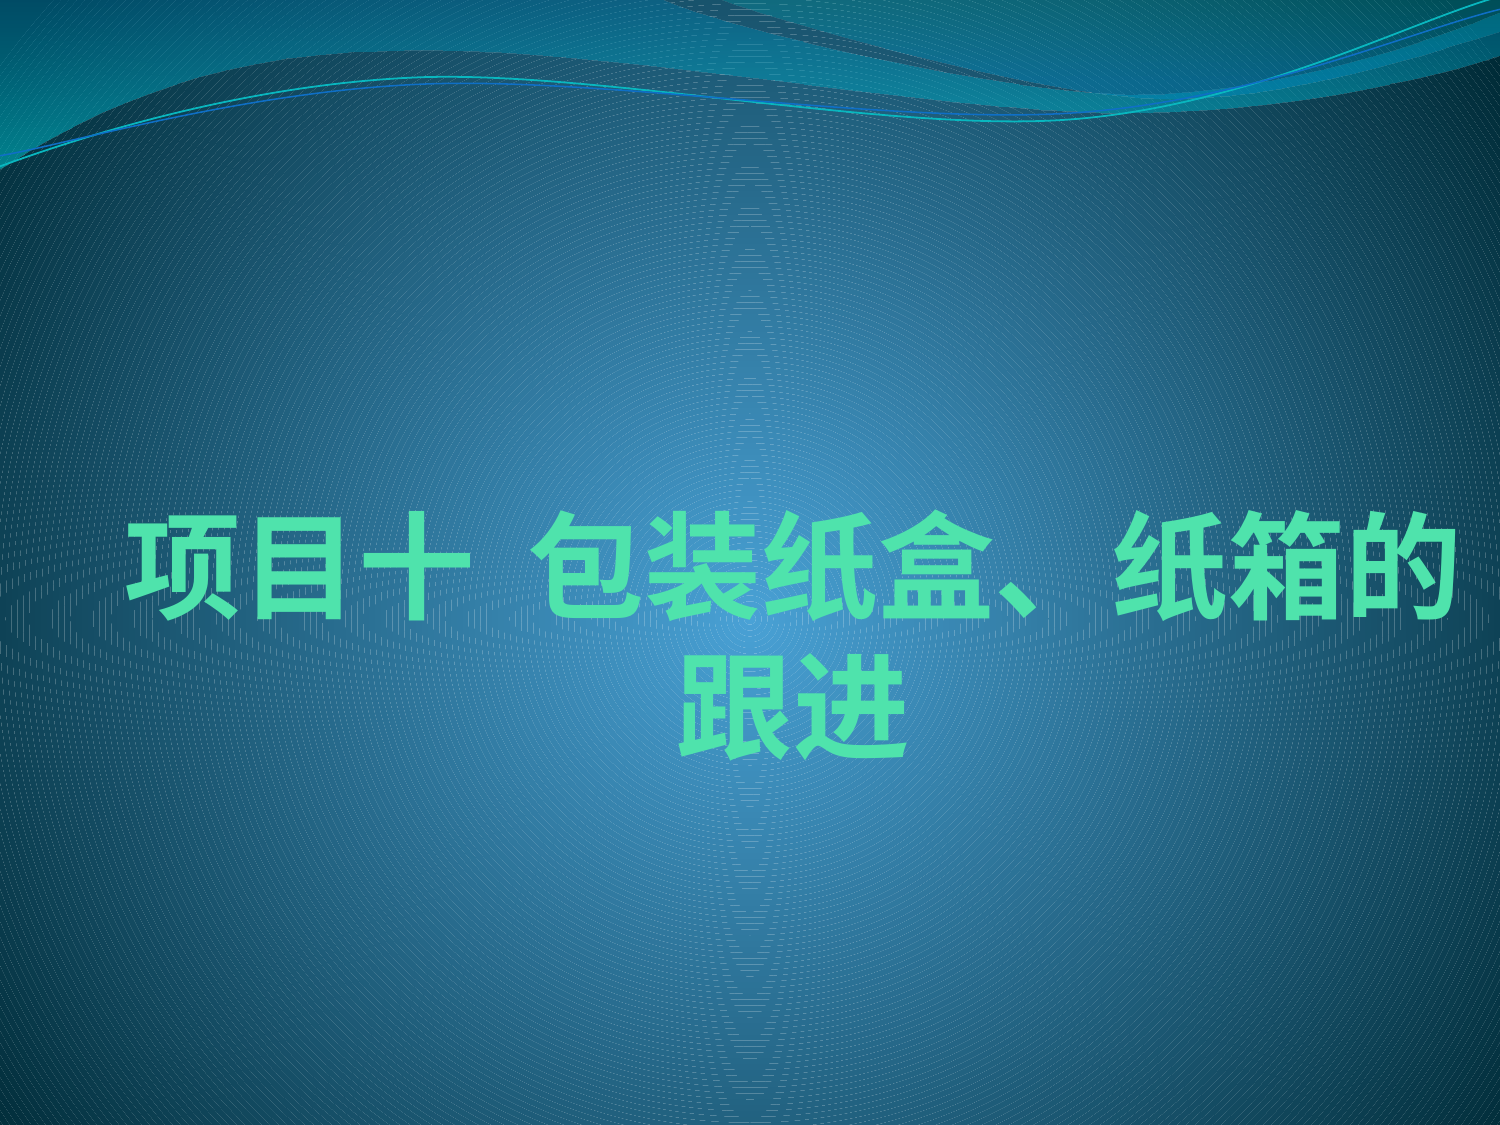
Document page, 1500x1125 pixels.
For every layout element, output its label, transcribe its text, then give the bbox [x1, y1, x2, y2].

text_box 项目十 包装纸盒、纸箱的 跟进 [112, 586, 1475, 774]
